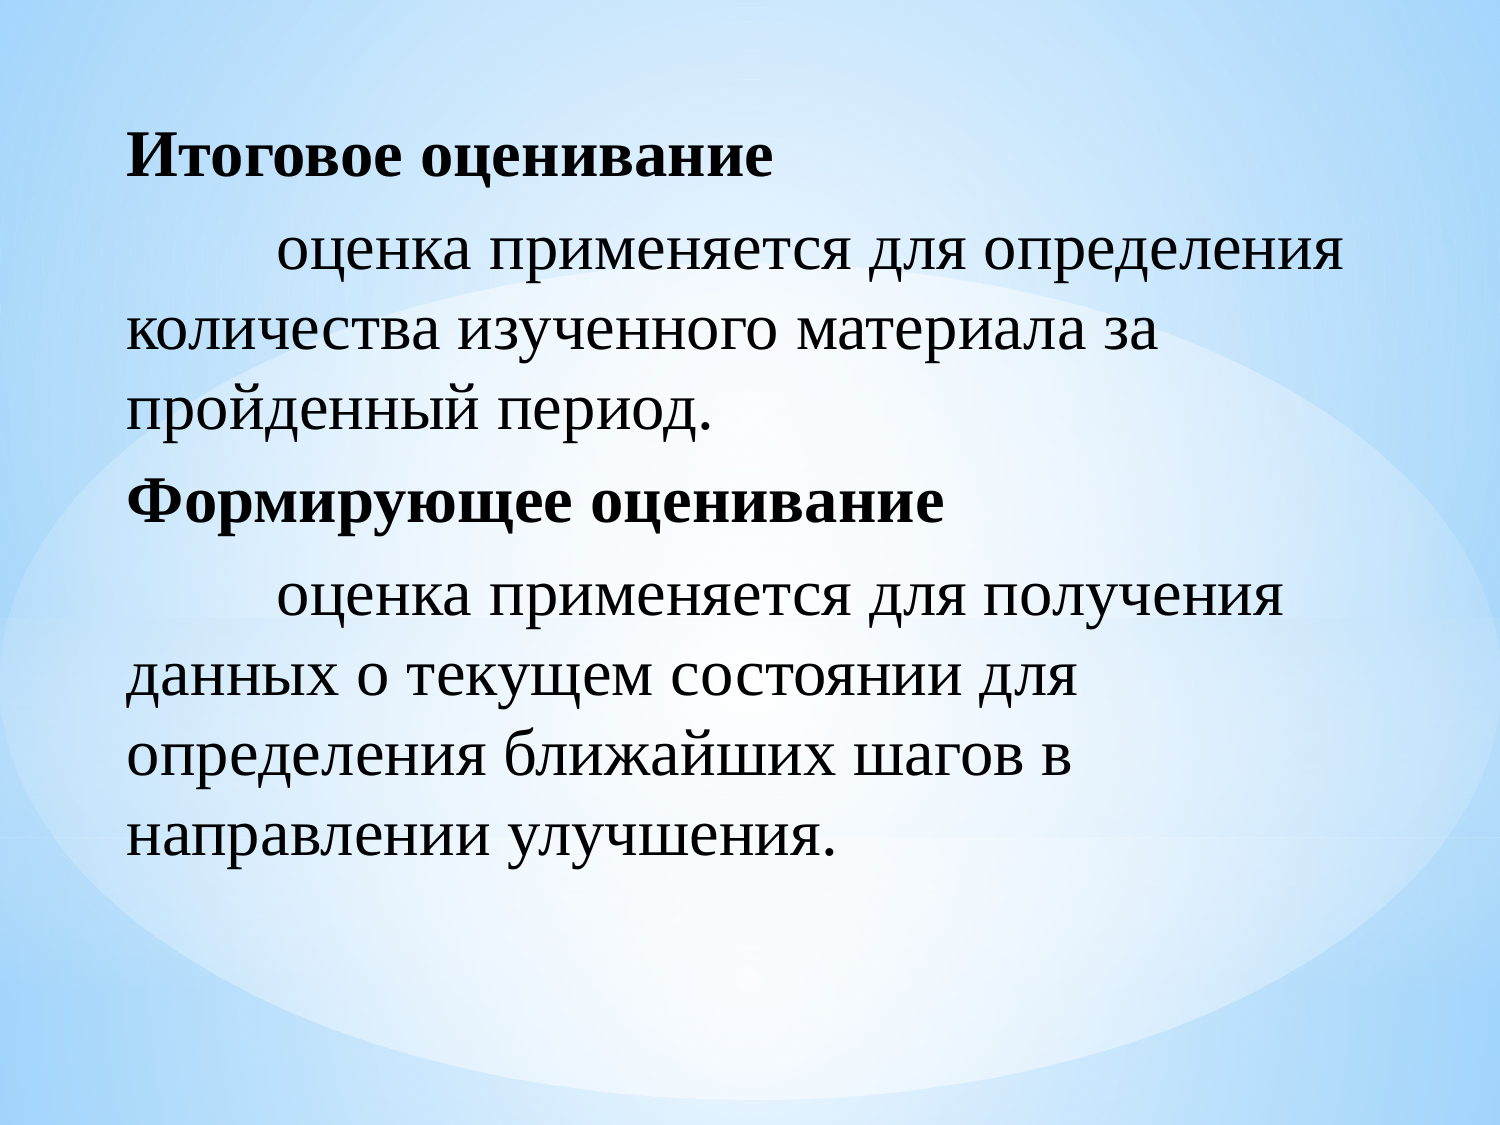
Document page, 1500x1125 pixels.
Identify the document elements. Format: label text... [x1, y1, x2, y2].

text_box Итоговое оценивание оценка применяется для определения количества изученного материала за пройденный период. Формирующее оценивание оценка применяется для получения данных о текущем состоянии для определения ближайших шагов в направлении улучшения. [112, 101, 1500, 877]
